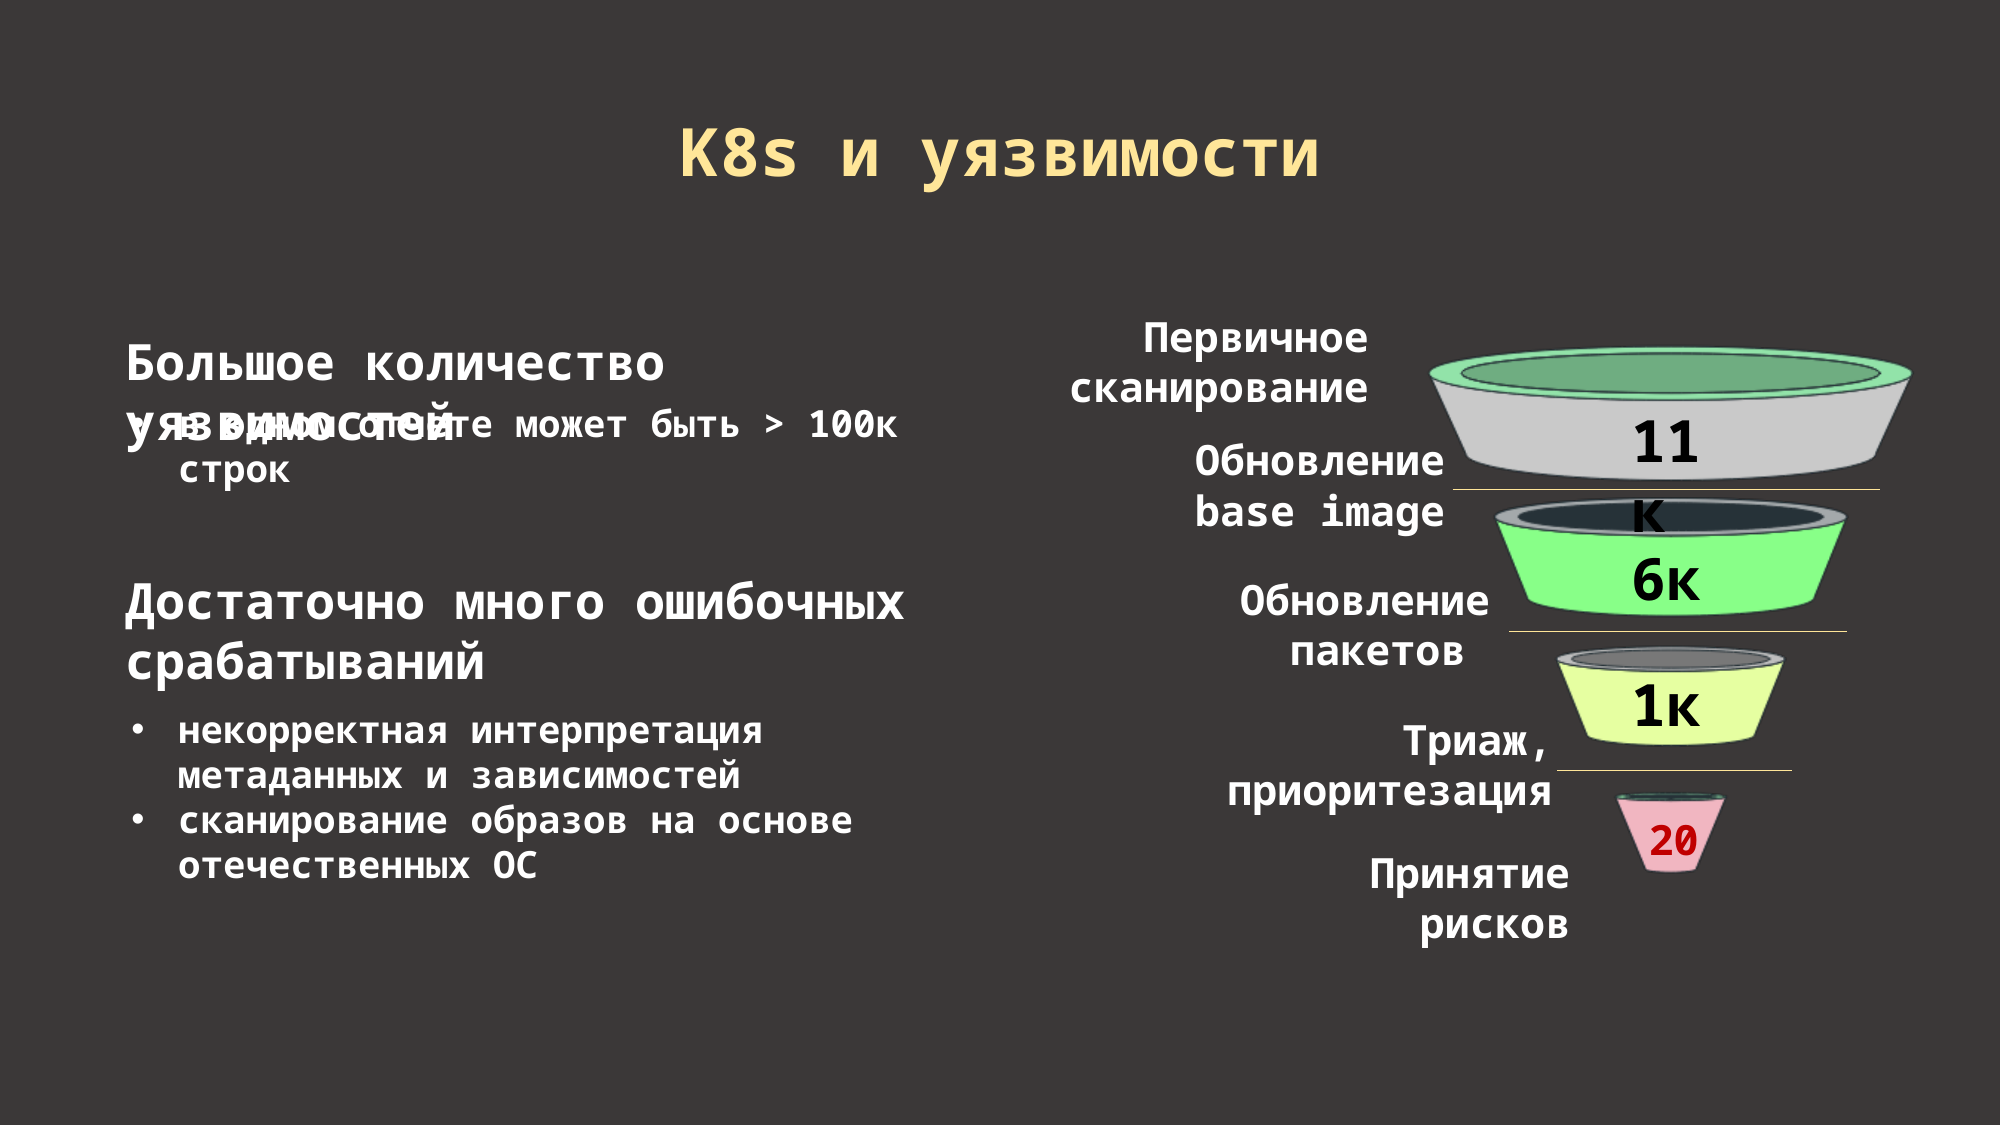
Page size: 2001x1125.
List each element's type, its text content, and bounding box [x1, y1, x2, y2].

text_box некорректная интерпретация метаданных и зависимостей сканирование образов на основе отечественных ОС [116, 698, 921, 894]
text_box Большое количество уязвимостей [110, 323, 921, 458]
text_box K8s и уязвимости [0, 101, 2000, 197]
text_box Достаточно много ошибочных срабатываний [110, 562, 921, 698]
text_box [921, 296, 1920, 956]
text_box в одном отчете может быть > 100к строк [116, 392, 921, 498]
